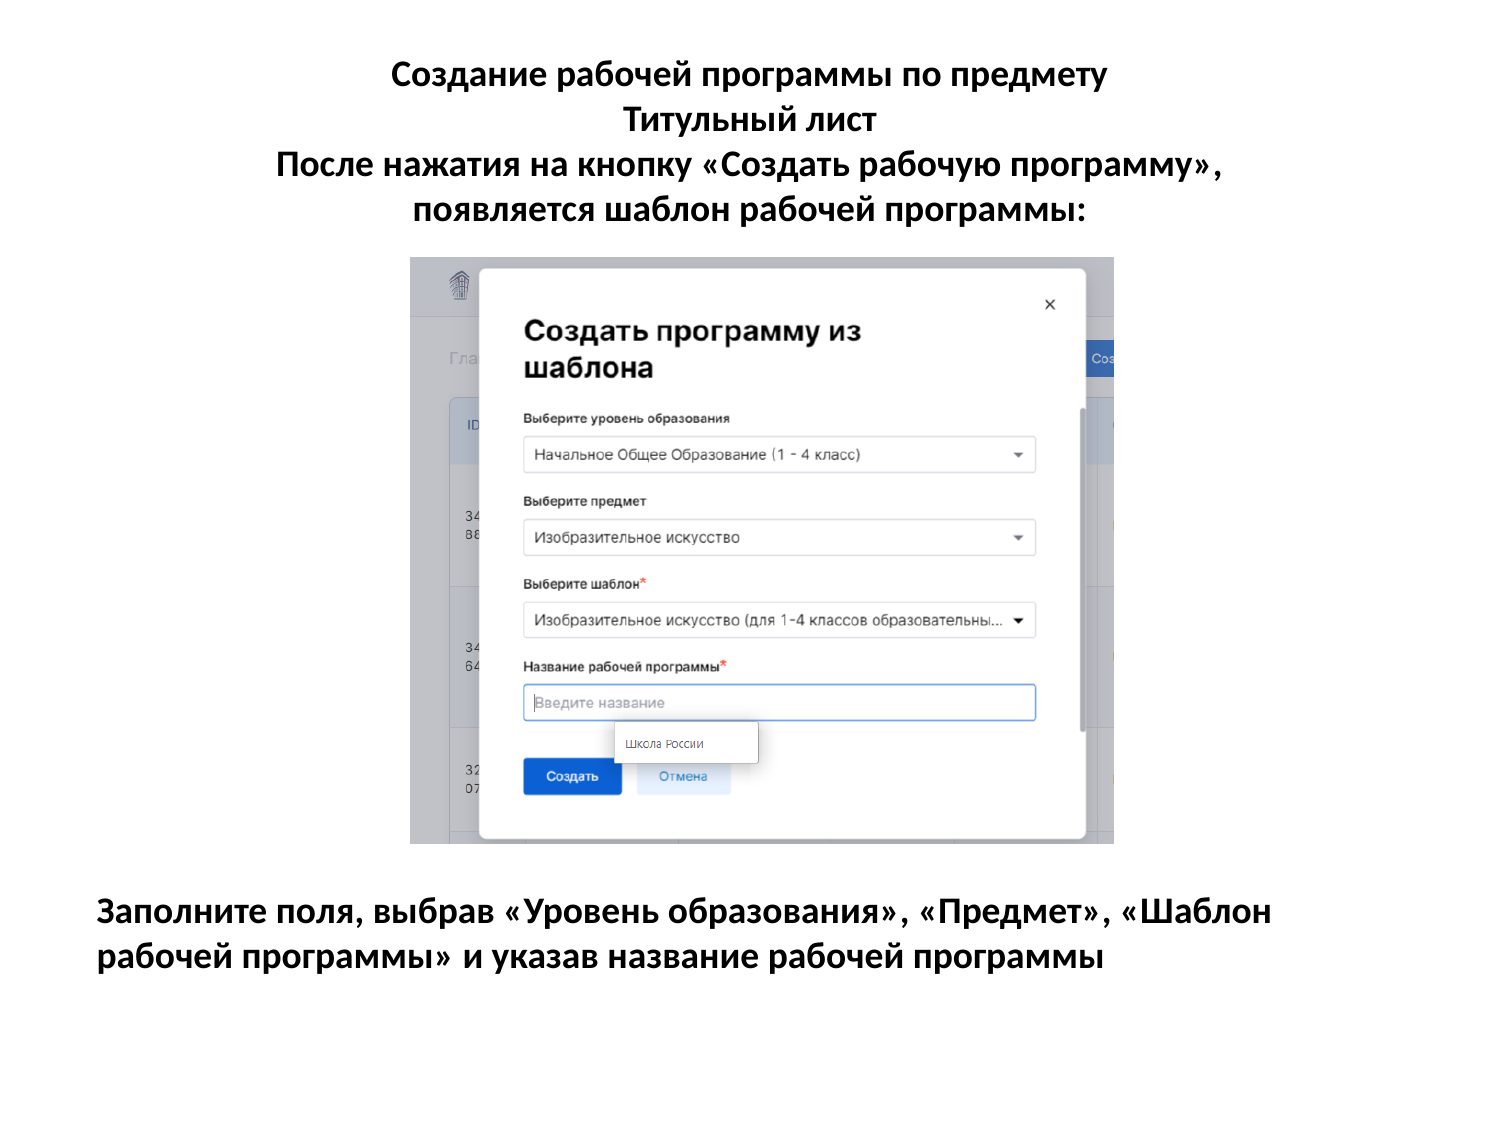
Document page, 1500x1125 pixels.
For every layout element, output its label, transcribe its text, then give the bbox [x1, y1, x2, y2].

title Создание рабочей программы по предмету Титульный лист После нажатия на кнопку «Создать рабочую программу», появляется шаблон рабочей программы: [75, 45, 1425, 233]
picture [409, 257, 1114, 844]
text_box Заполните поля, выбрав «Уровень образования», «Предмет», «Шаблон рабочей программы» и указав название рабочей программы [81, 878, 1430, 984]
